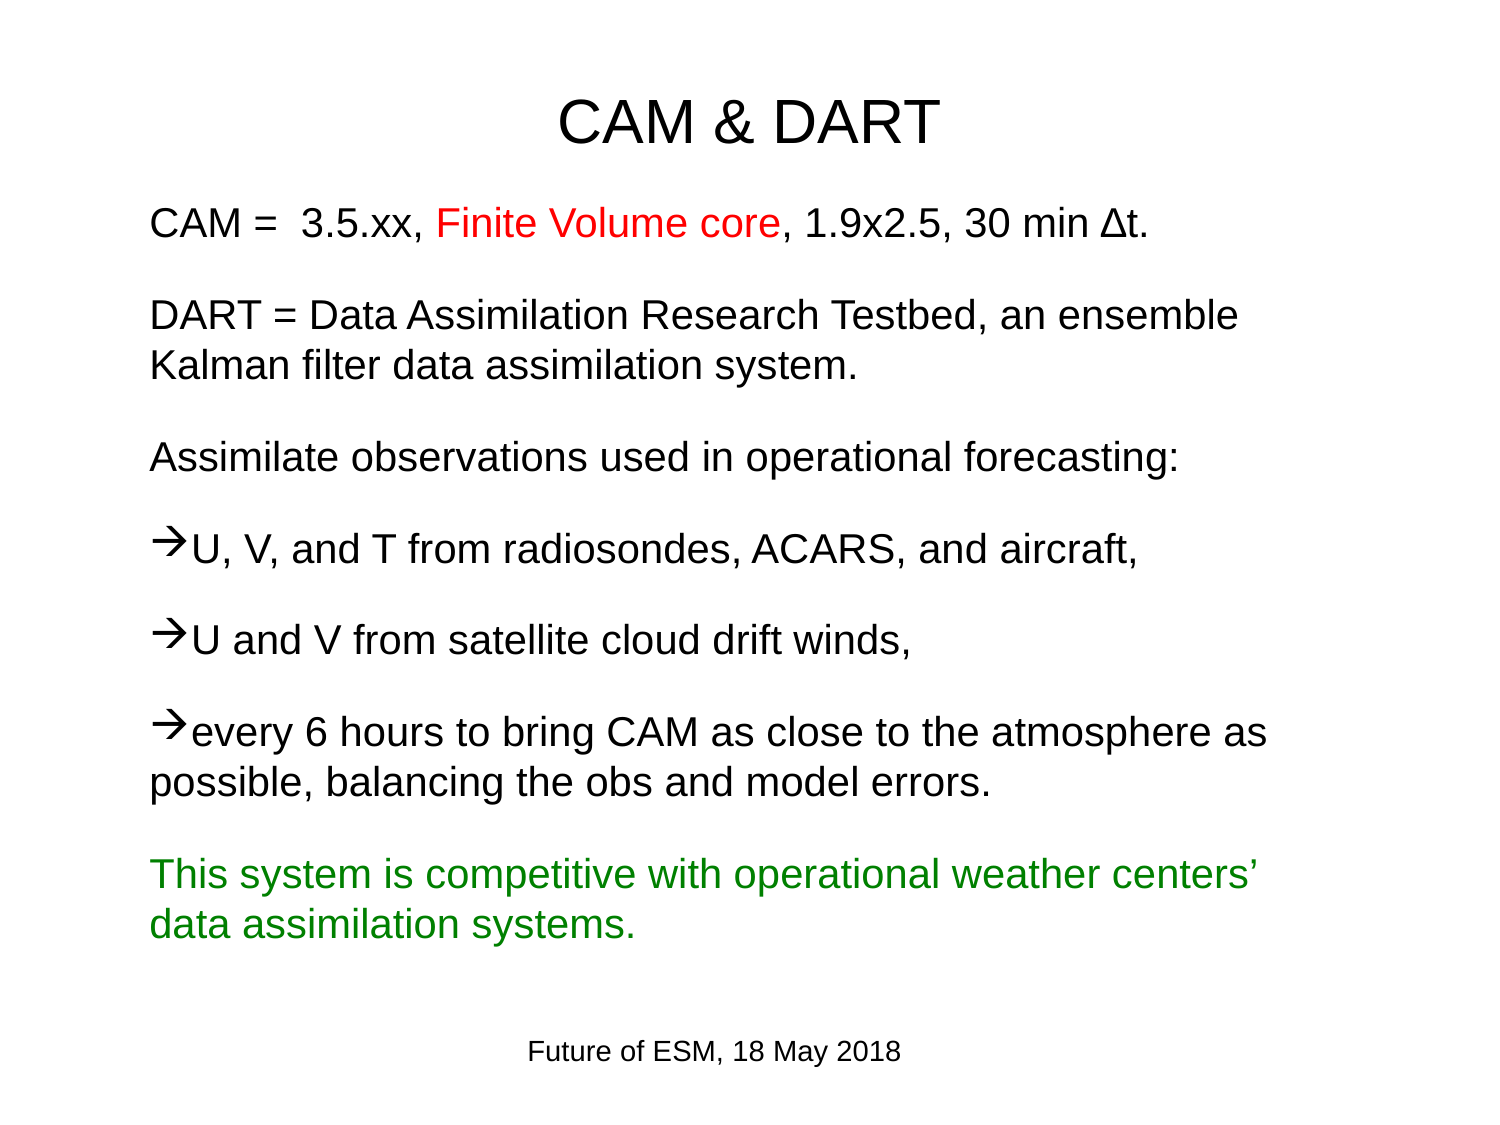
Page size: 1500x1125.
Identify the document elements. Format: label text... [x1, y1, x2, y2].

title CAM & DART [112, 24, 1388, 213]
footer Future of ESM, 18 May 2018 [512, 1024, 988, 1101]
list CAM = 3.5.xx, Finite Volume core, 1.9x2.5, 30 min ∆t. DART = Data Assimilation Research Testbed, an ensemble Kalman filter data assimilation system. Assimilate observations used in operational forecasting: U, V, and T from radiosondes, ACARS, and aircraft, U and V from satellite cloud drift winds, every 6 hours to bring CAM as close to the atmosphere as possible, balancing the obs and model errors. This system is competitive with operational weather centers’ data assimilation systems. [134, 188, 1341, 1078]
